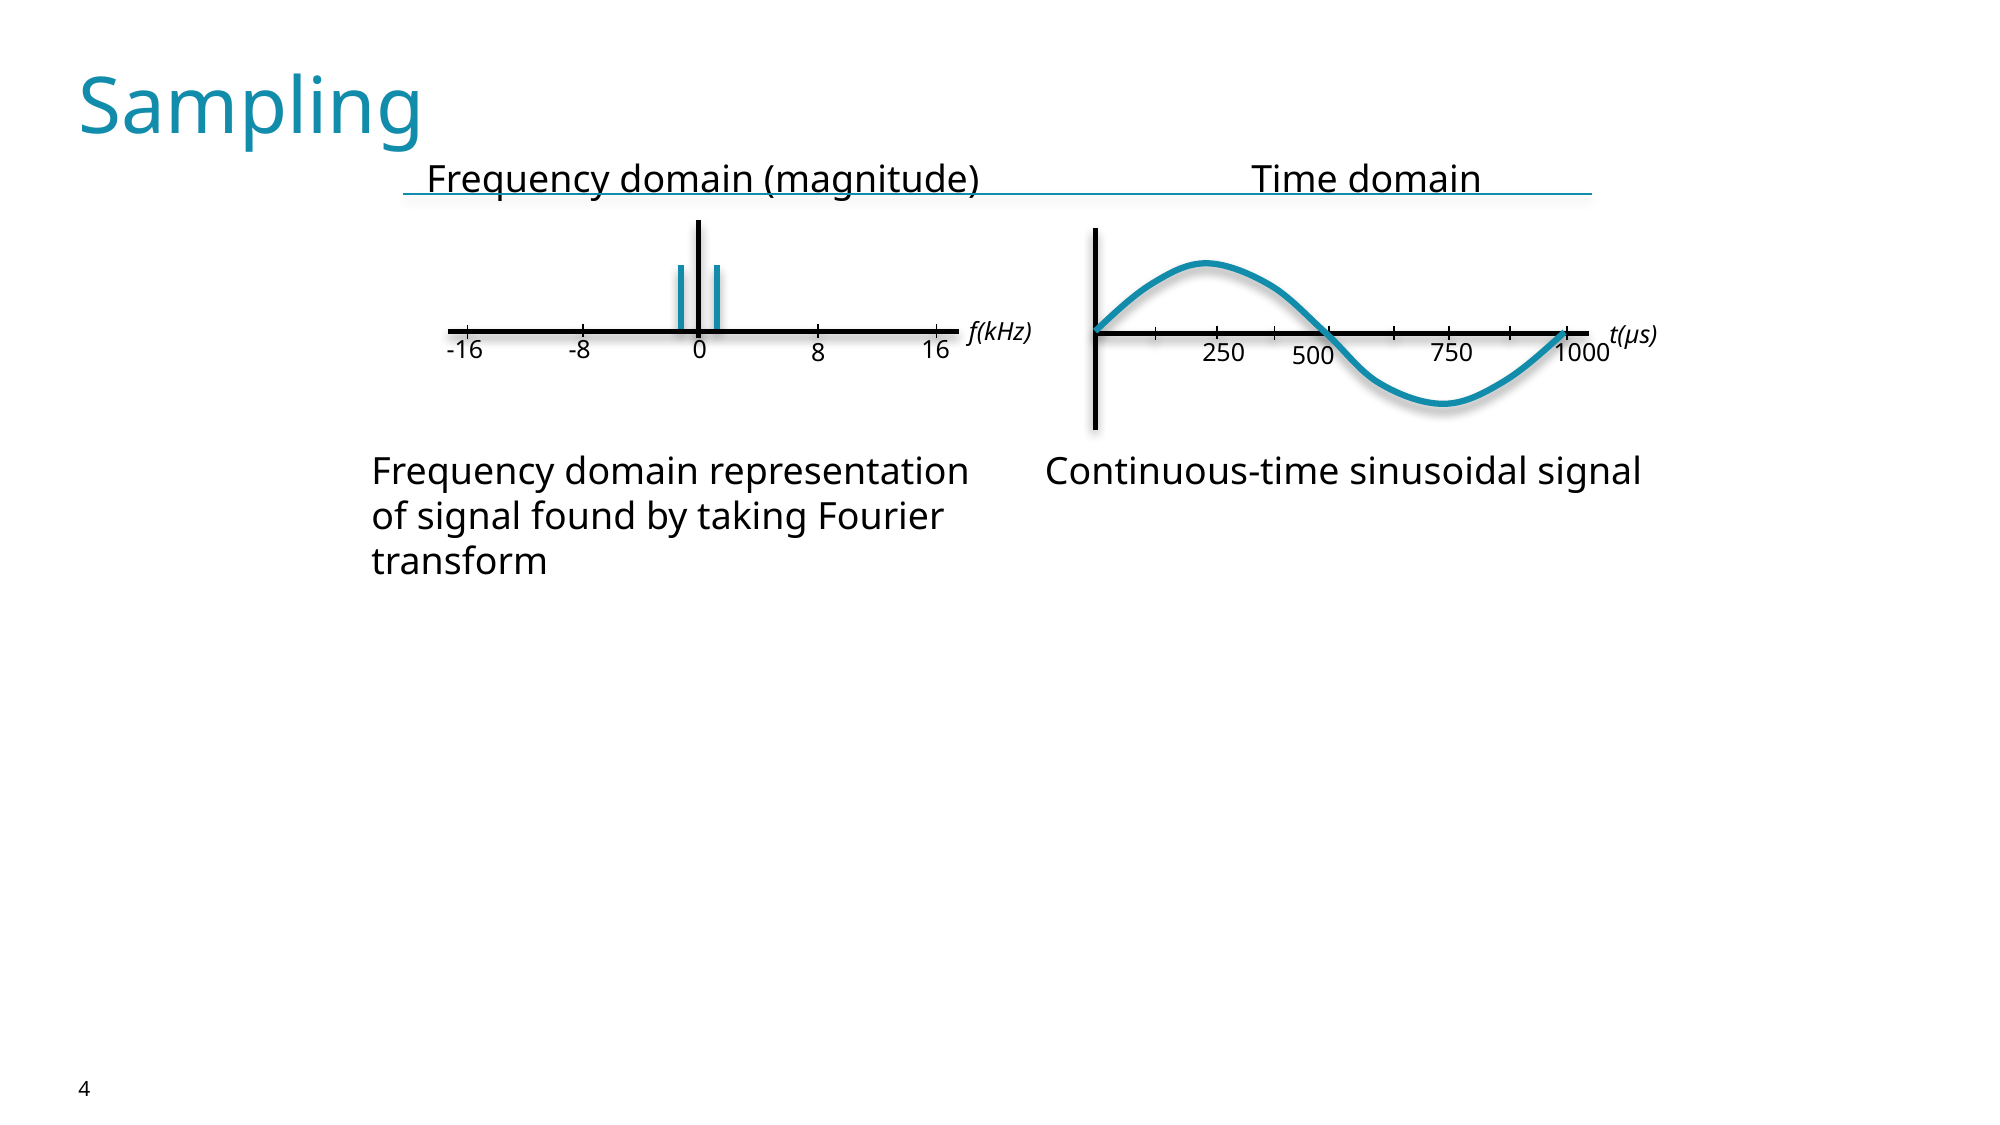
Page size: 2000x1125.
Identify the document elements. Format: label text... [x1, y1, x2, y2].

text_box Frequency domain (magnitude) [411, 147, 995, 193]
text_box Continuous-time sinusoidal signal [1041, 444, 1658, 500]
text_box Frequency domain representation of signal found by taking Fourier transform [356, 439, 1041, 635]
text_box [1236, 197, 1498, 202]
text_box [411, 197, 995, 202]
title Sampling [78, 55, 1910, 150]
text_box Time domain [1236, 147, 1498, 192]
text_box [446, 220, 1686, 431]
